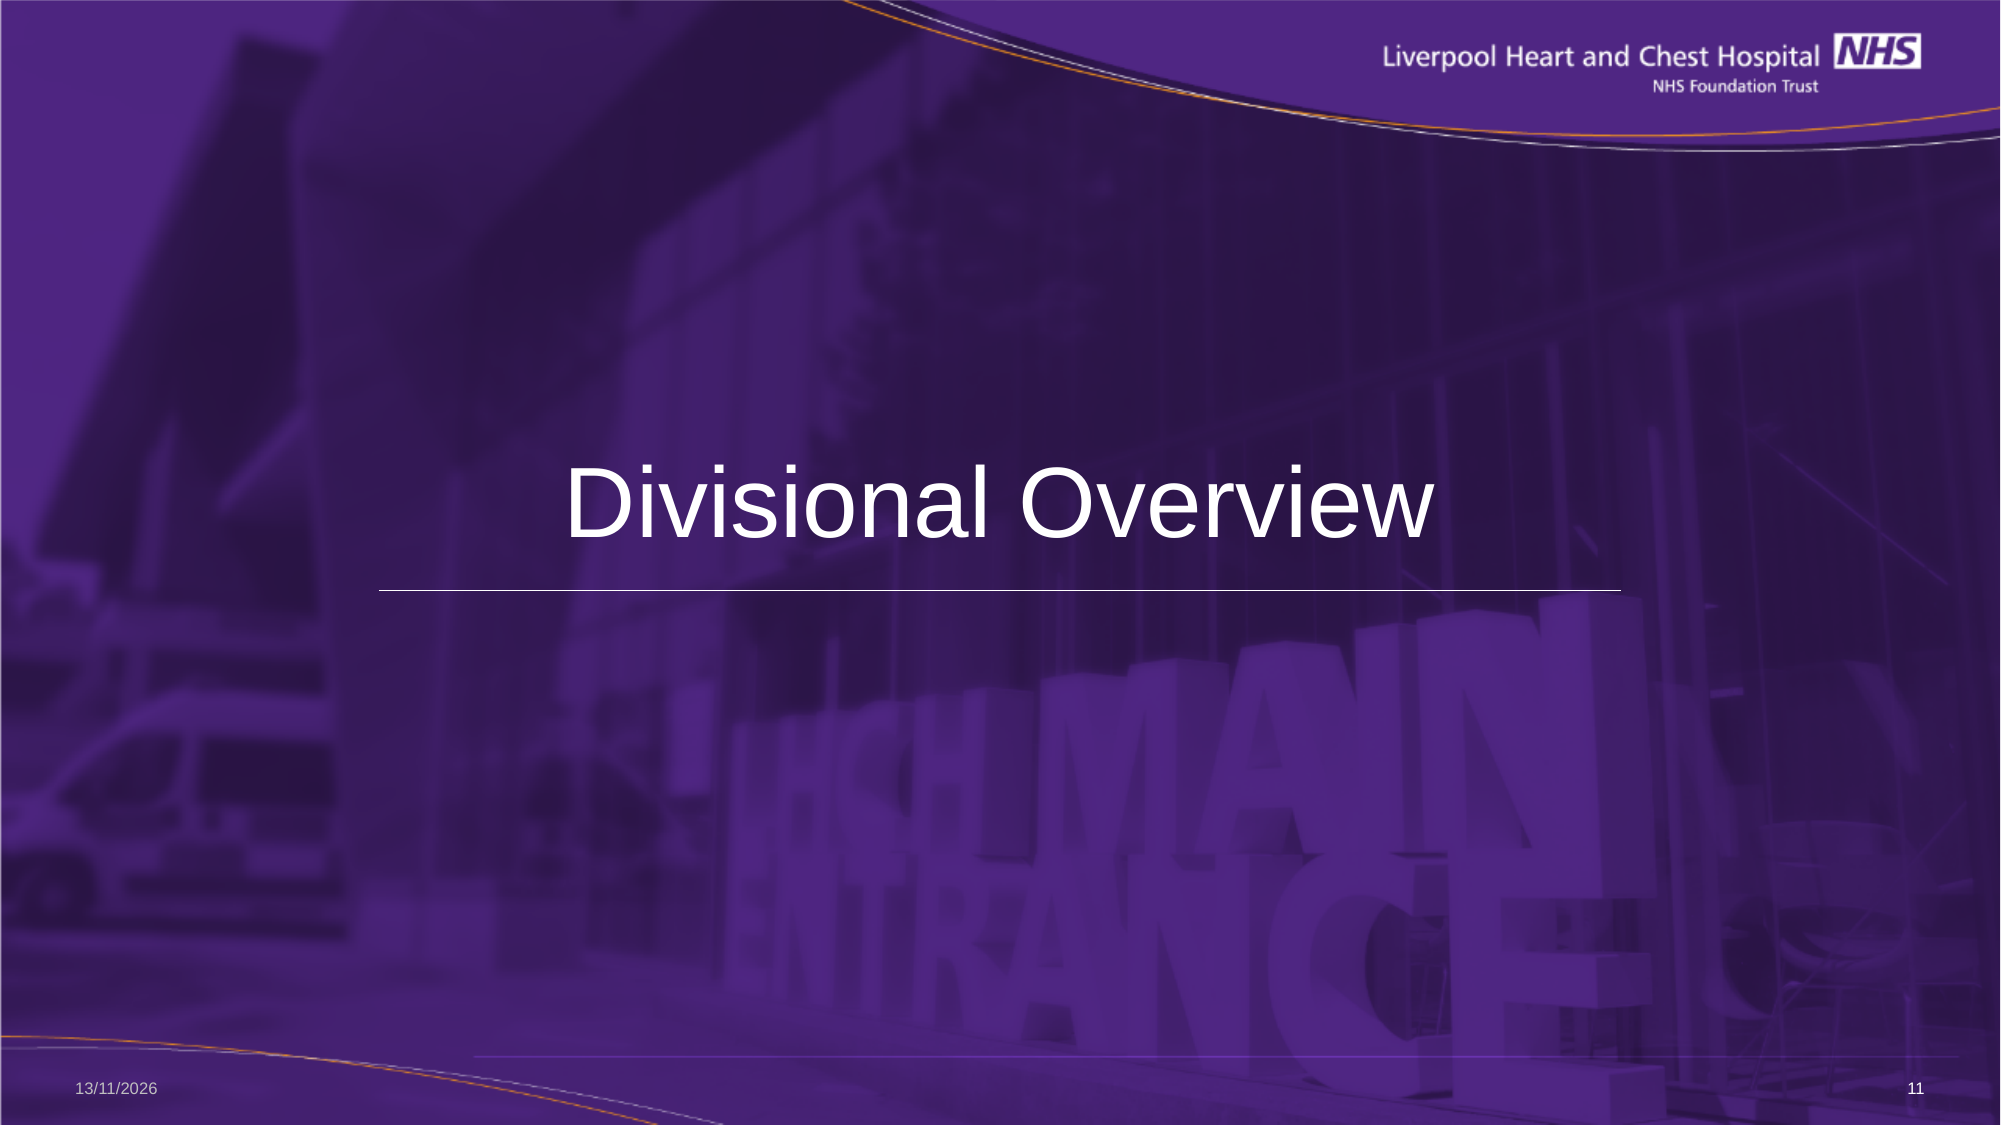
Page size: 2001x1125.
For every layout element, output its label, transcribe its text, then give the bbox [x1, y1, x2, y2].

title Divisional Overview [139, 518, 1861, 657]
slide_number 11 [1489, 1058, 1940, 1118]
picture [0, 0, 2001, 1125]
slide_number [60, 1058, 511, 1118]
